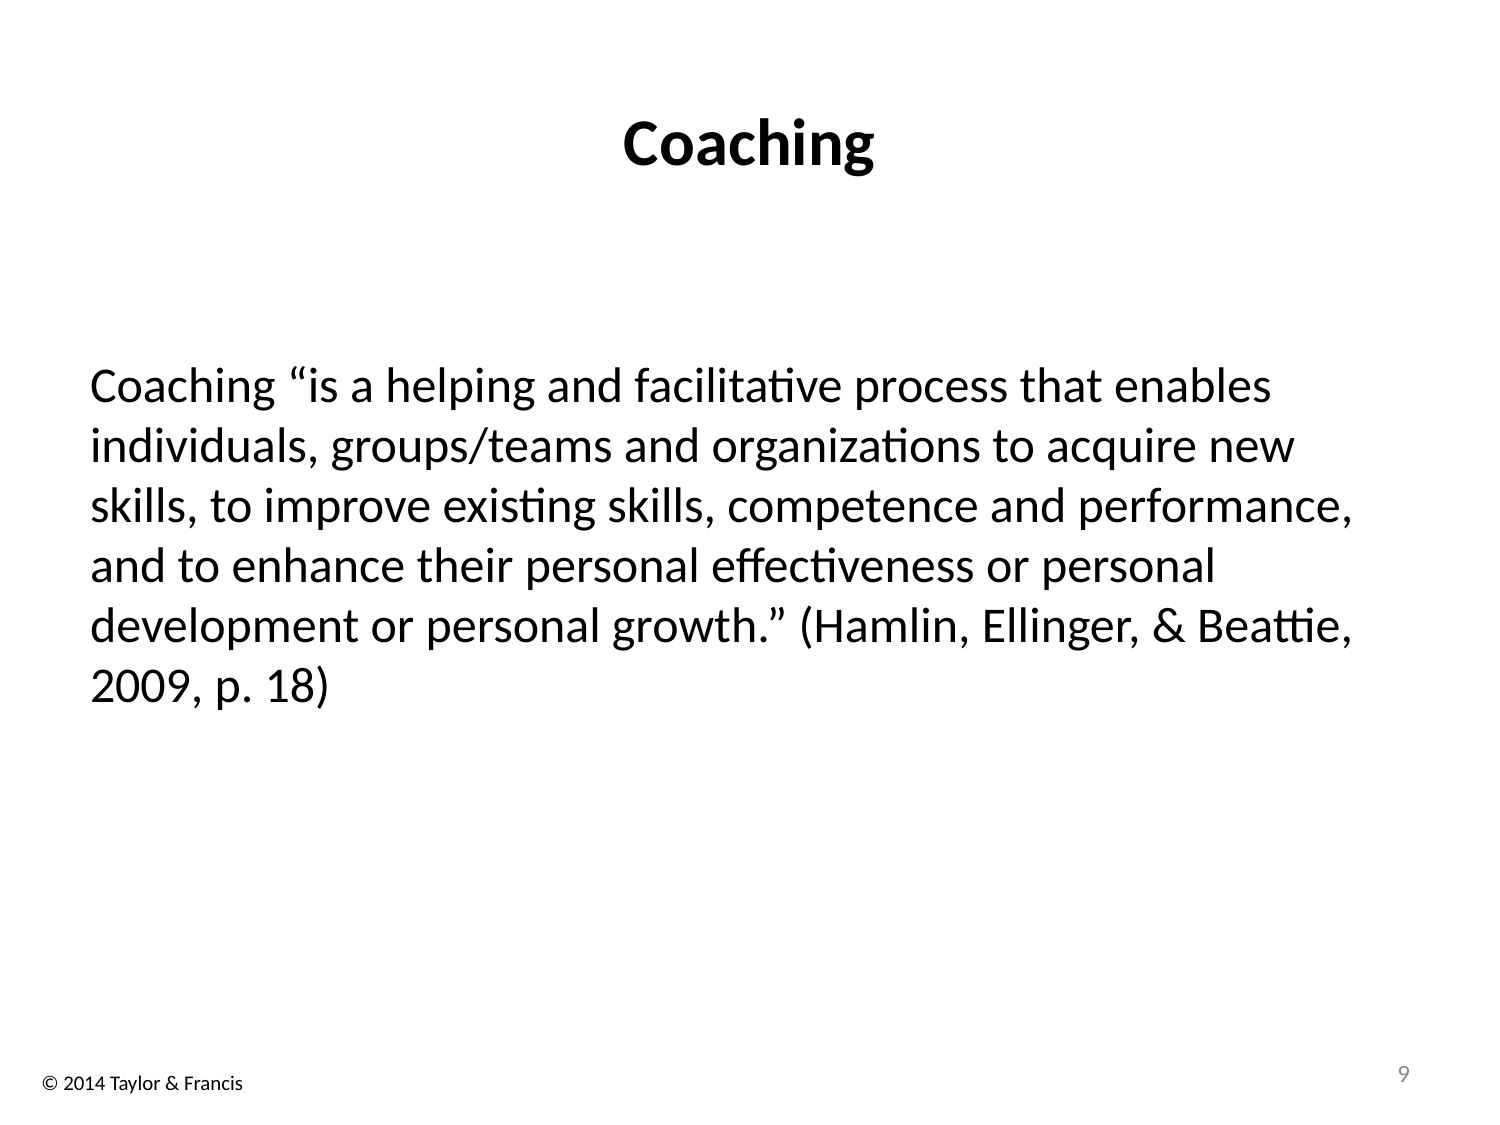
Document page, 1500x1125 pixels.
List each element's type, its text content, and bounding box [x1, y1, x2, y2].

slide_number 9 [1074, 1042, 1425, 1103]
list Coaching “is a helping and facilitative process that enables individuals, groups/teams and organizations to acquire new skills, to improve existing skills, competence and performance, and to enhance their personal effectiveness or personal development or personal growth.” (Hamlin, Ellinger, & Beattie, 2009, p. 18) [75, 344, 1425, 914]
text_box © 2014 Taylor & Francis [26, 1062, 262, 1102]
title Coaching [75, 45, 1425, 233]
